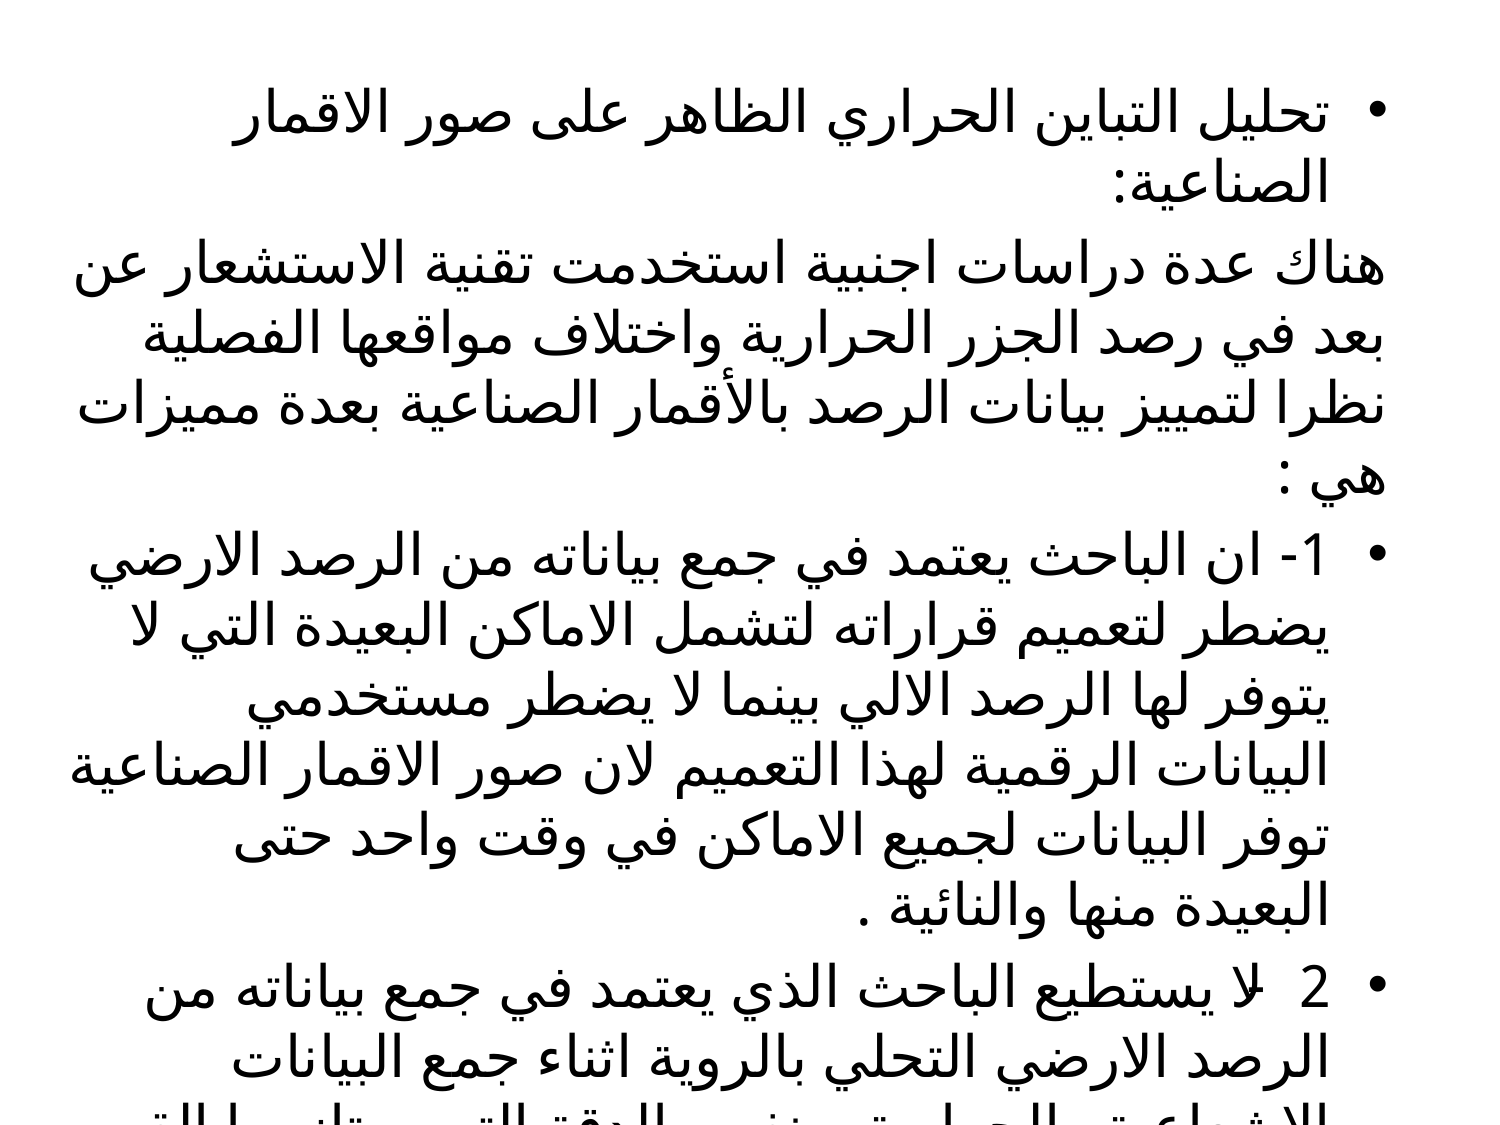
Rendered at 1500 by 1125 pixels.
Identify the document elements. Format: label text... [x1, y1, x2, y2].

list تحليل التباين الحراري الظاهر على صور الاقمار الصناعية: هناك عدة دراسات اجنبية استخدمت تقنية الاستشعار عن بعد في رصد الجزر الحرارية واختلاف مواقعها الفصلية نظرا لتمييز بيانات الرصد بالأقمار الصناعية بعدة مميزات هي : 1- ان الباحث يعتمد في جمع بياناته من الرصد الارضي يضطر لتعميم قراراته لتشمل الاماكن البعيدة التي لا يتوفر لها الرصد الالي بينما لا يضطر مستخدمي البيانات الرقمية لهذا التعميم لان صور الاقمار الصناعية توفر البيانات لجميع الاماكن في وقت واحد حتى البعيدة منها والنائية . 2- لا يستطيع الباحث الذي يعتمد في جمع بياناته من الرصد الارضي التحلي بالروية اثناء جمع البيانات الاشعاعية والحرارية وبنفس الدقة التي يمتاز بها القمر الصناعي في جمع البيانات لمناطق متفرقة في ان واحد وهذا شرط اساسي لدراسة المفارقات بين الجزر الحرارية وانماطها . [53, 66, 1404, 1106]
